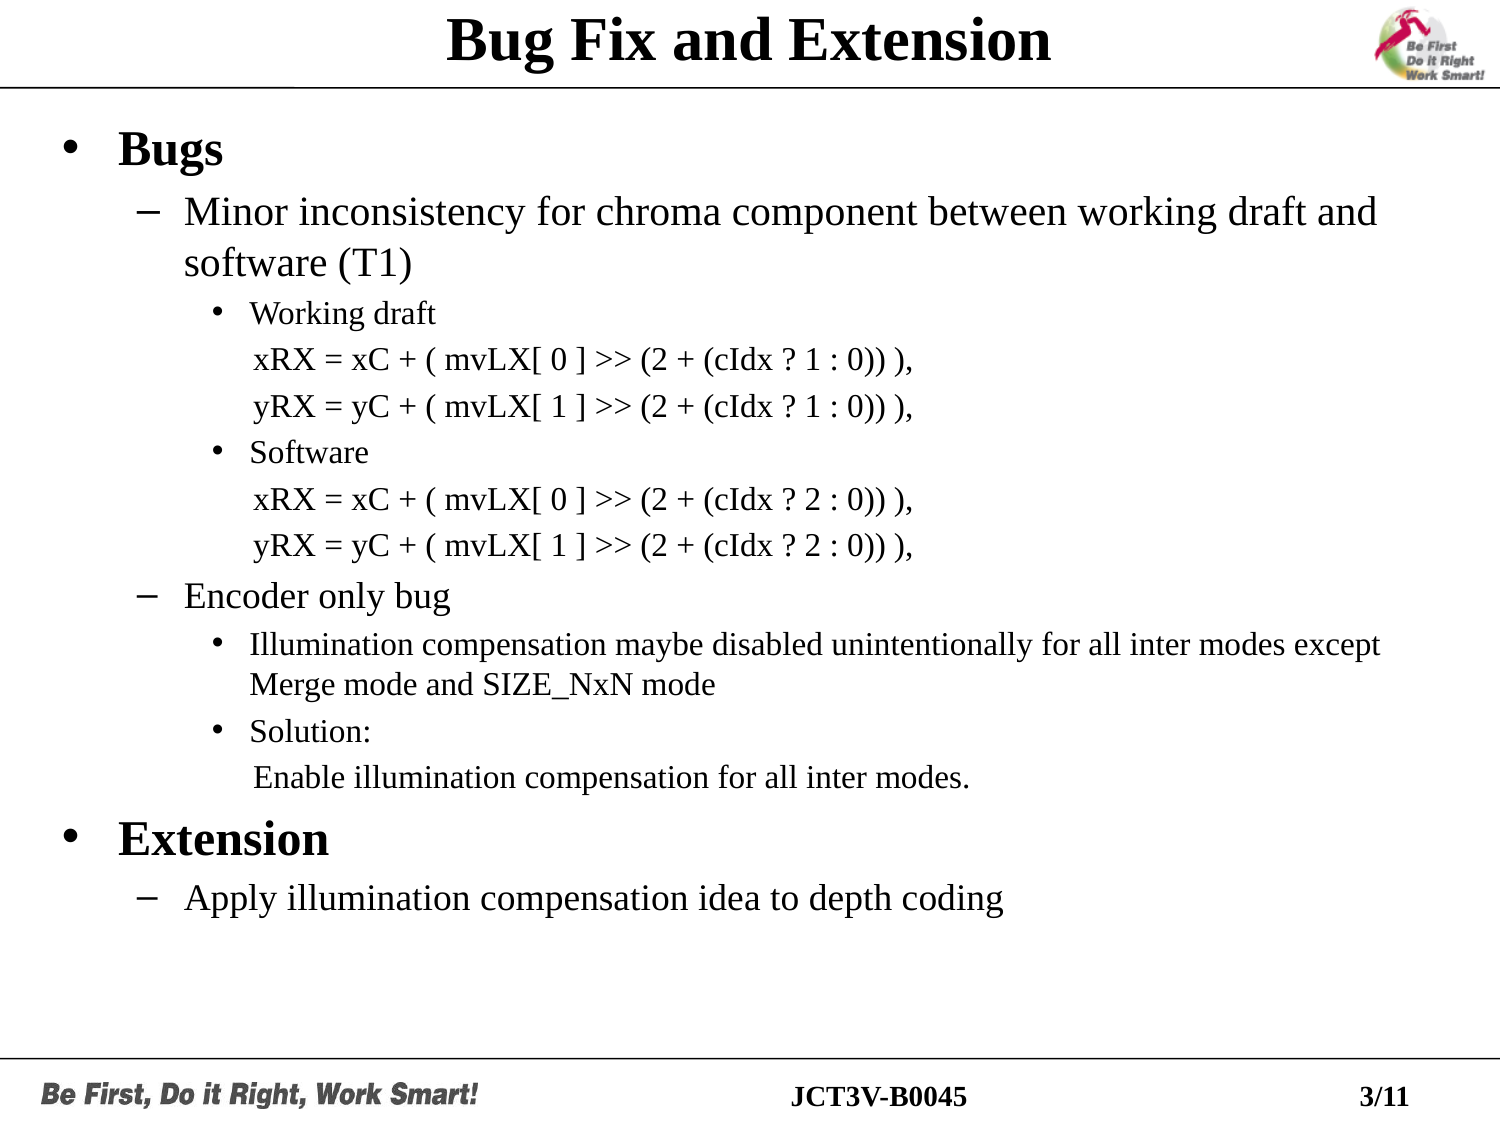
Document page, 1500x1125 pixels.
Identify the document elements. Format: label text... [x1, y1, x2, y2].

list Bugs Minor inconsistency for chroma component between working draft and software (T1) Working draft xRX = xC + ( mvLX[ 0 ] >> (2 + (cIdx ? 1 : 0)) ), yRX = yC + ( mvLX[ 1 ] >> (2 + (cIdx ? 1 : 0)) ), Software xRX = xC + ( mvLX[ 0 ] >> (2 + (cIdx ? 2 : 0)) ), yRX = yC + ( mvLX[ 1 ] >> (2 + (cIdx ? 2 : 0)) ), Encoder only bug Illumination compensation maybe disabled unintentionally for all inter modes except Merge mode and SIZE_NxN mode Solution: Enable illumination compensation for all inter modes. Extension Apply illumination compensation idea to depth coding [46, 108, 1454, 1032]
title Bug Fix and Extension [74, 1, 1426, 108]
text_box JCT3V-B0045 [632, 1065, 983, 1125]
picture [41, 1082, 478, 1109]
slide_number 3/11 [1074, 1065, 1425, 1125]
picture [1426, 5, 1489, 83]
